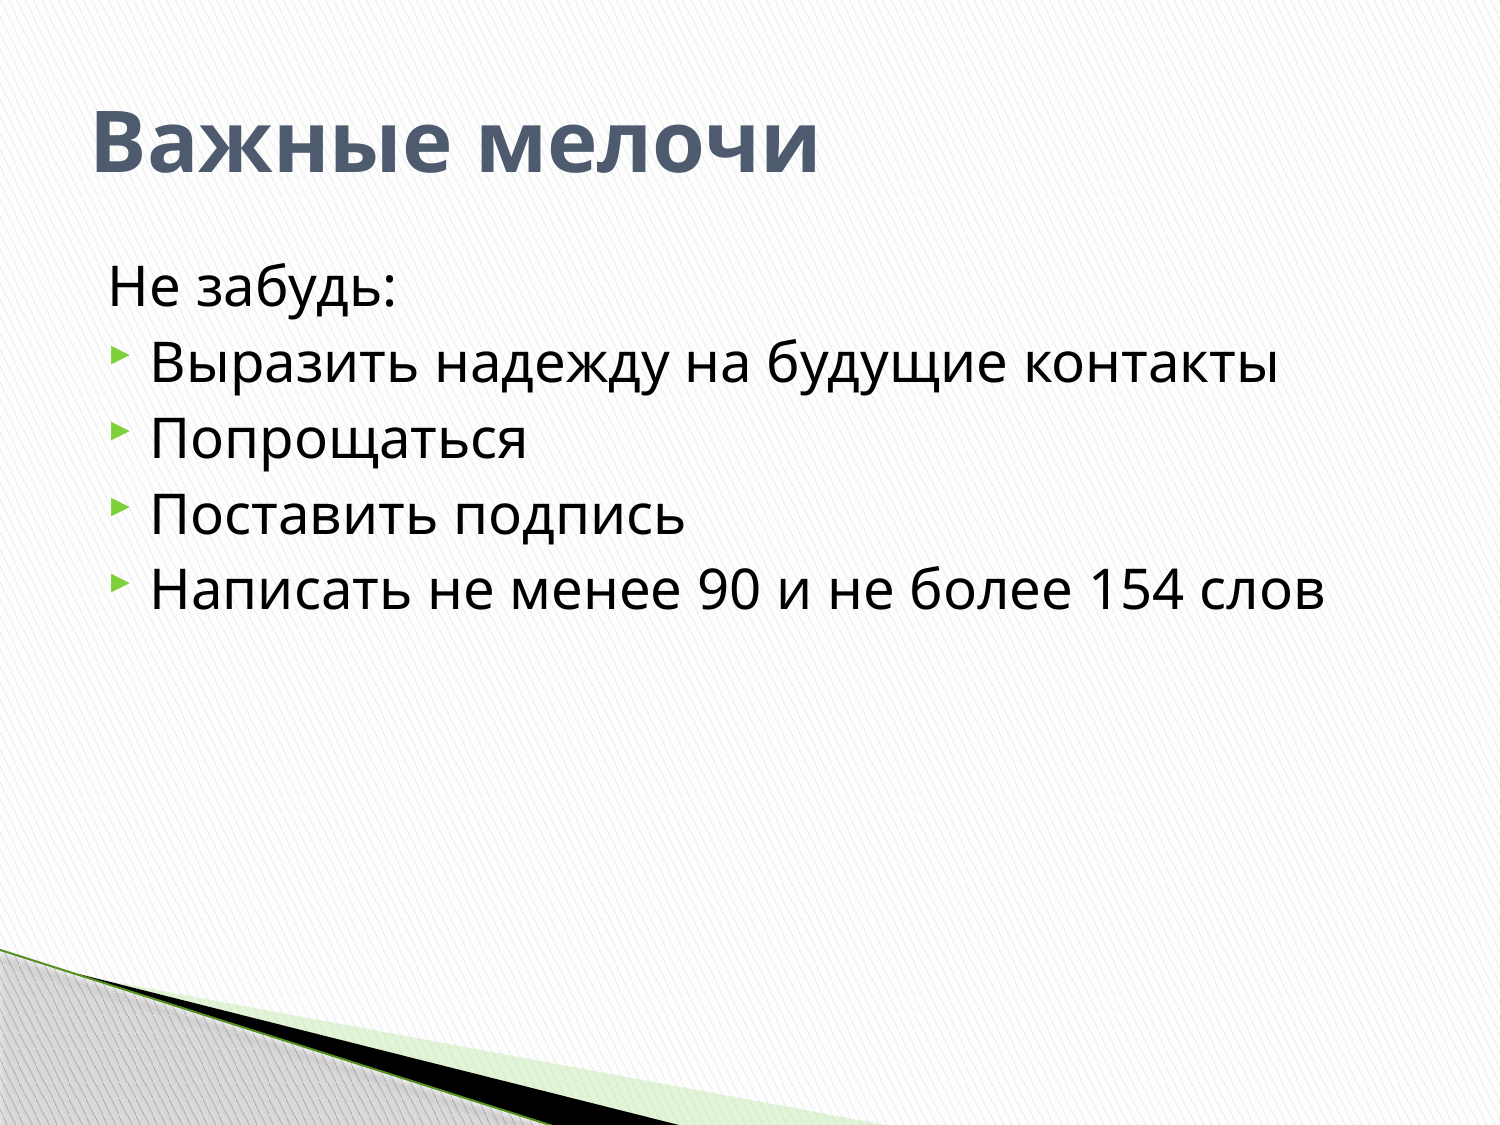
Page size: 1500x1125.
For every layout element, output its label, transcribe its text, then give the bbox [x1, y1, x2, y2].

title Важные мелочи [75, 45, 1425, 233]
list Не забудь: Выразить надежду на будущие контакты Попрощаться Поставить подпись Написать не менее 90 и не более 154 слов [74, 242, 1426, 986]
